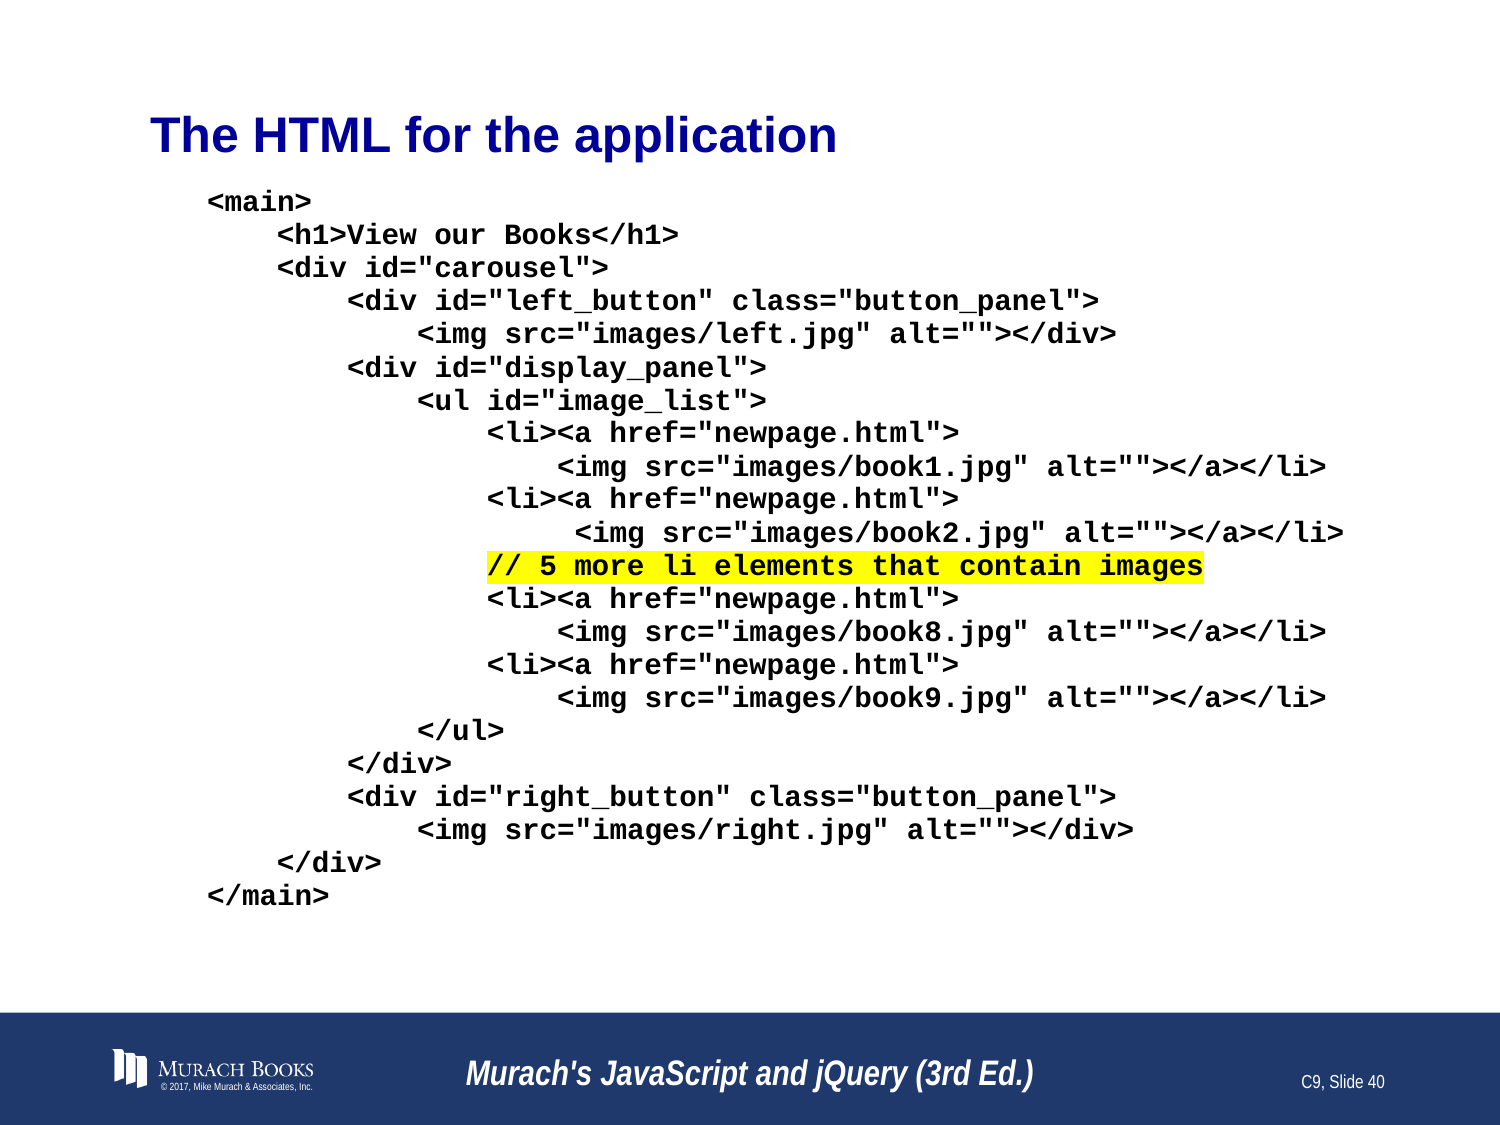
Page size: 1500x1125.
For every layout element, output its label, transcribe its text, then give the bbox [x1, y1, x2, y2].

title The HTML for the application [150, 102, 1350, 164]
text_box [149, 187, 1350, 954]
slide_number Murach's JavaScript and jQuery (3rd Ed.) [463, 1025, 1050, 1100]
footer © 2017, Mike Murach & Associates, Inc. [12, 1025, 463, 1100]
slide_number C9, Slide 40 [1087, 1025, 1400, 1100]
